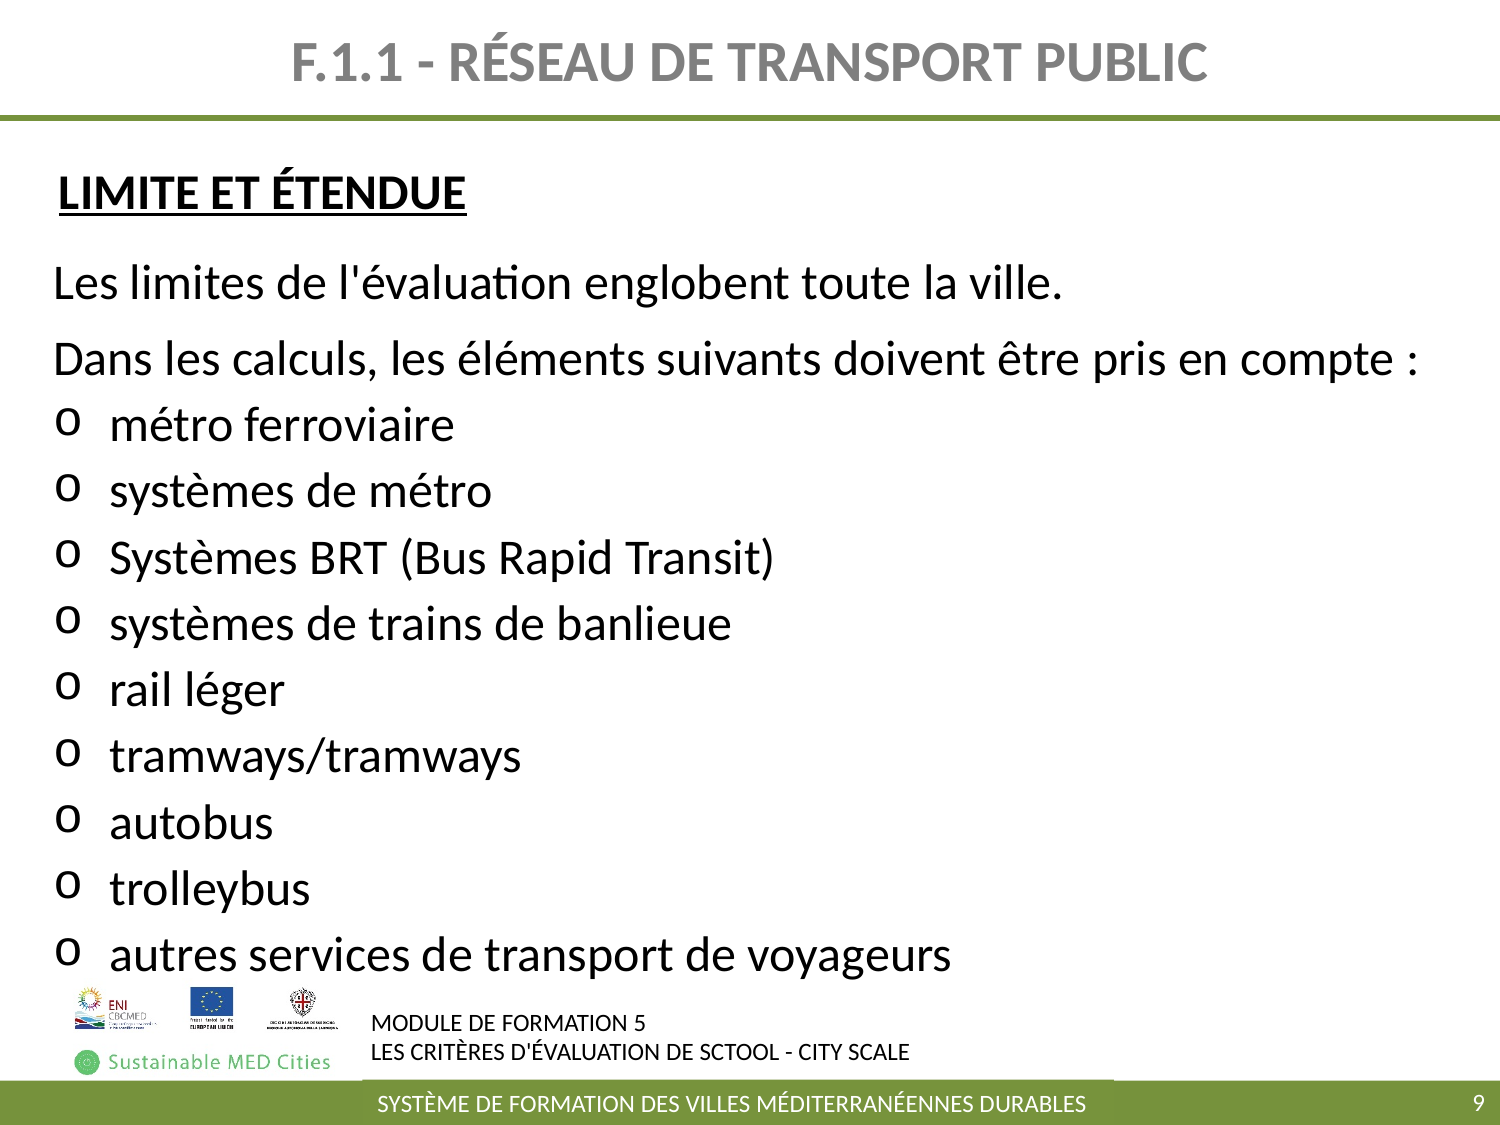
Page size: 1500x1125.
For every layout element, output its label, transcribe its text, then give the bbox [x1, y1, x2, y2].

text_box Dans les calculs, les éléments suivants doivent être pris en compte : métro ferroviaire systèmes de métro Systèmes BRT (Bus Rapid Transit) systèmes de trains de banlieue rail léger tramways/tramways autobus trolleybus autres services de transport de voyageurs [38, 317, 1462, 731]
list LIMITE ET ÉTENDUE [43, 152, 1425, 252]
text_box SYSTÈME DE FORMATION DES VILLES MÉDITERRANÉENNES DURABLES [362, 1079, 1114, 1125]
title F.1.1 - RÉSEAU DE TRANSPORT PUBLIC [0, 0, 1500, 117]
slide_number ‹#› [1149, 1078, 1500, 1125]
picture [62, 978, 356, 1080]
text_box Les limites de l'évaluation englobent toute la ville. [38, 242, 1380, 318]
